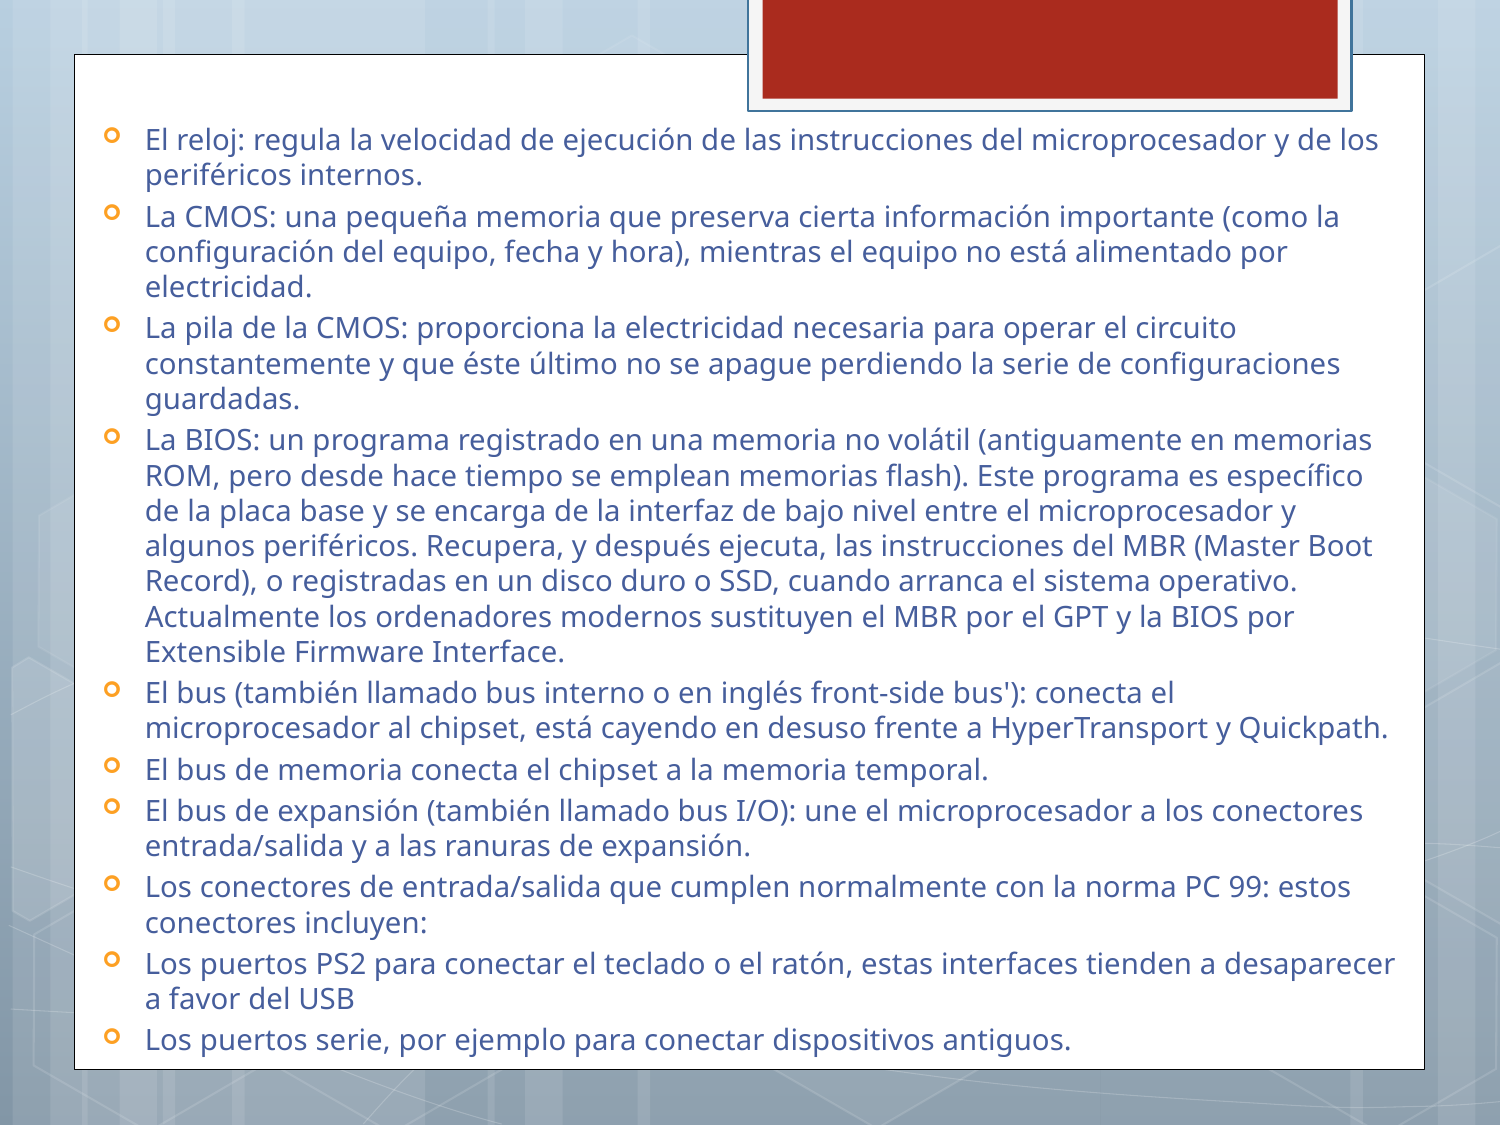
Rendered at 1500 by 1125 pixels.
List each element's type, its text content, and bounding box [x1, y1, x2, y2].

list El reloj: regula la velocidad de ejecución de las instrucciones del microprocesador y de los periféricos internos. La CMOS: una pequeña memoria que preserva cierta información importante (como la configuración del equipo, fecha y hora), mientras el equipo no está alimentado por electricidad. La pila de la CMOS: proporciona la electricidad necesaria para operar el circuito constantemente y que éste último no se apague perdiendo la serie de configuraciones guardadas. La BIOS: un programa registrado en una memoria no volátil (antiguamente en memorias ROM, pero desde hace tiempo se emplean memorias flash). Este programa es específico de la placa base y se encarga de la interfaz de bajo nivel entre el microprocesador y algunos periféricos. Recupera, y después ejecuta, las instrucciones del MBR (Master Boot Record), o registradas en un disco duro o SSD, cuando arranca el sistema operativo. Actualmente los ordenadores modernos sustituyen el MBR por el GPT y la BIOS por Extensible Firmware Interface. El bus (también llamado bus interno o en inglés front-side bus'): conecta el microprocesador al chipset, está cayendo en desuso frente a HyperTransport y Quickpath. El bus de memoria conecta el chipset a la memoria temporal. El bus de expansión (también llamado bus I/O): une el microprocesador a los conectores entrada/salida y a las ranuras de expansión. Los conectores de entrada/salida que cumplen normalmente con la norma PC 99: estos conectores incluyen: Los puertos PS2 para conectar el teclado o el ratón, estas interfaces tienden a desaparecer a favor del USB Los puertos serie, por ejemplo para conectar dispositivos antiguos. [76, 113, 1424, 1071]
